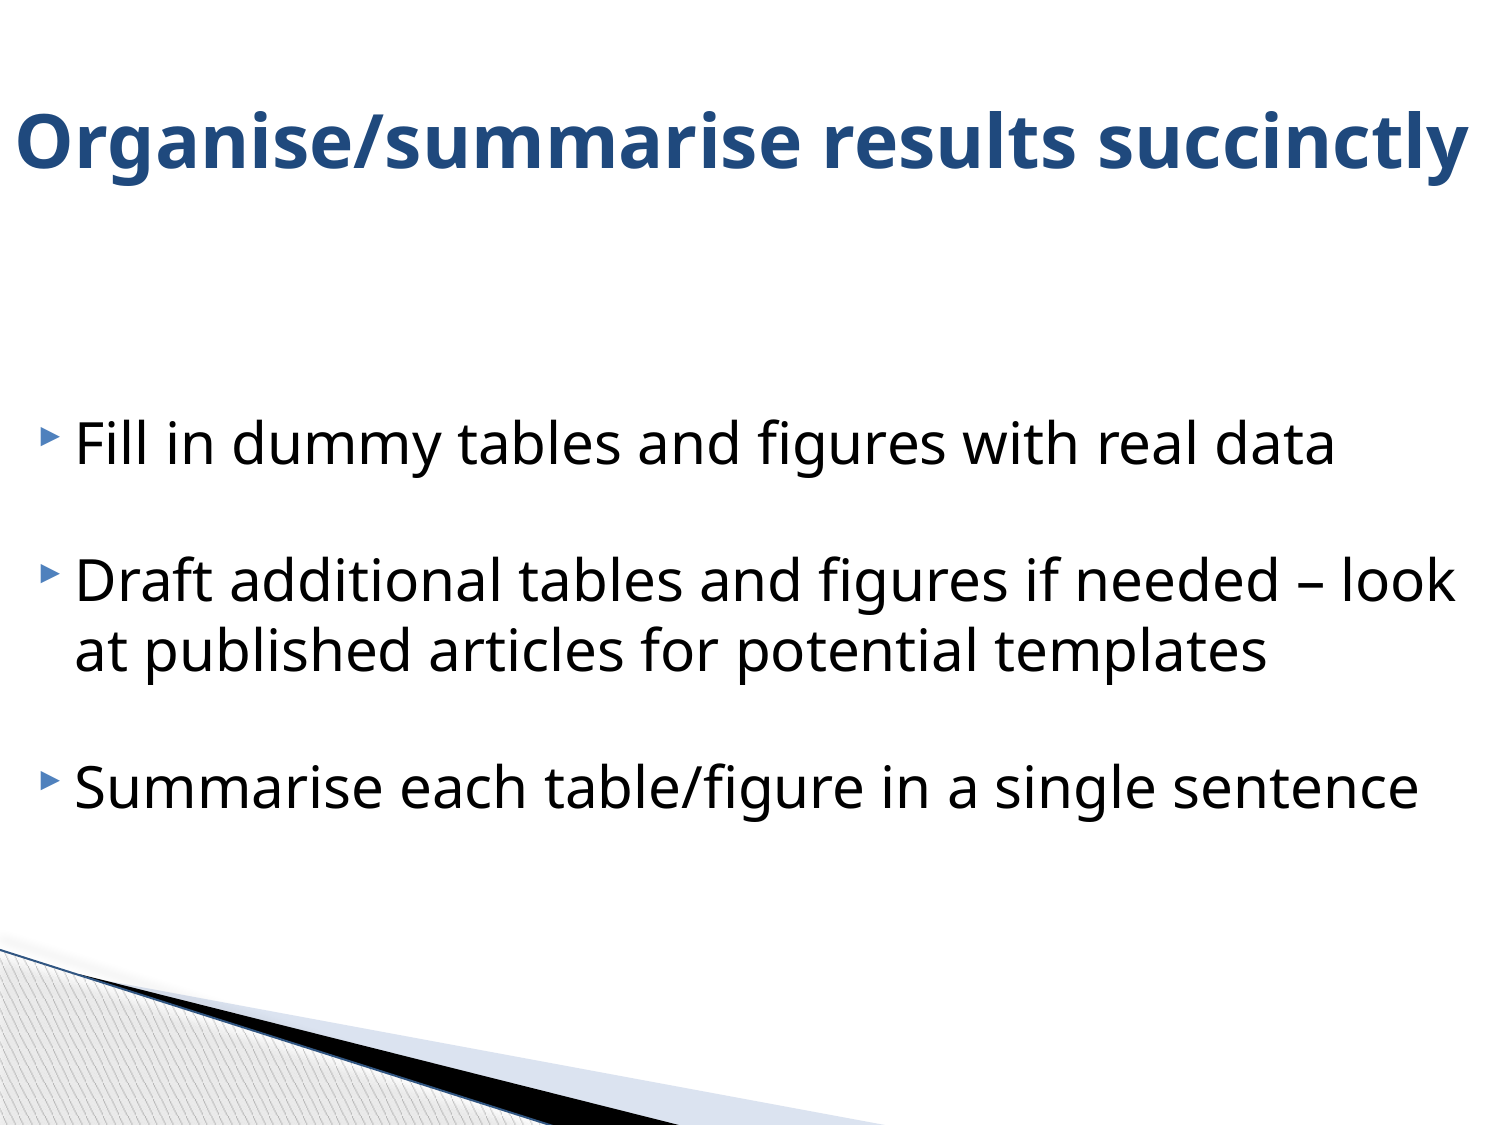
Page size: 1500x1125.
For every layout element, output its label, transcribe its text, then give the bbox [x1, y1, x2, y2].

list Fill in dummy tables and figures with real data Draft additional tables and figures if needed – look at published articles for potential templates Summarise each table/figure in a single sentence [0, 262, 1500, 1005]
title Organise/summarise results succinctly [0, 45, 1500, 233]
